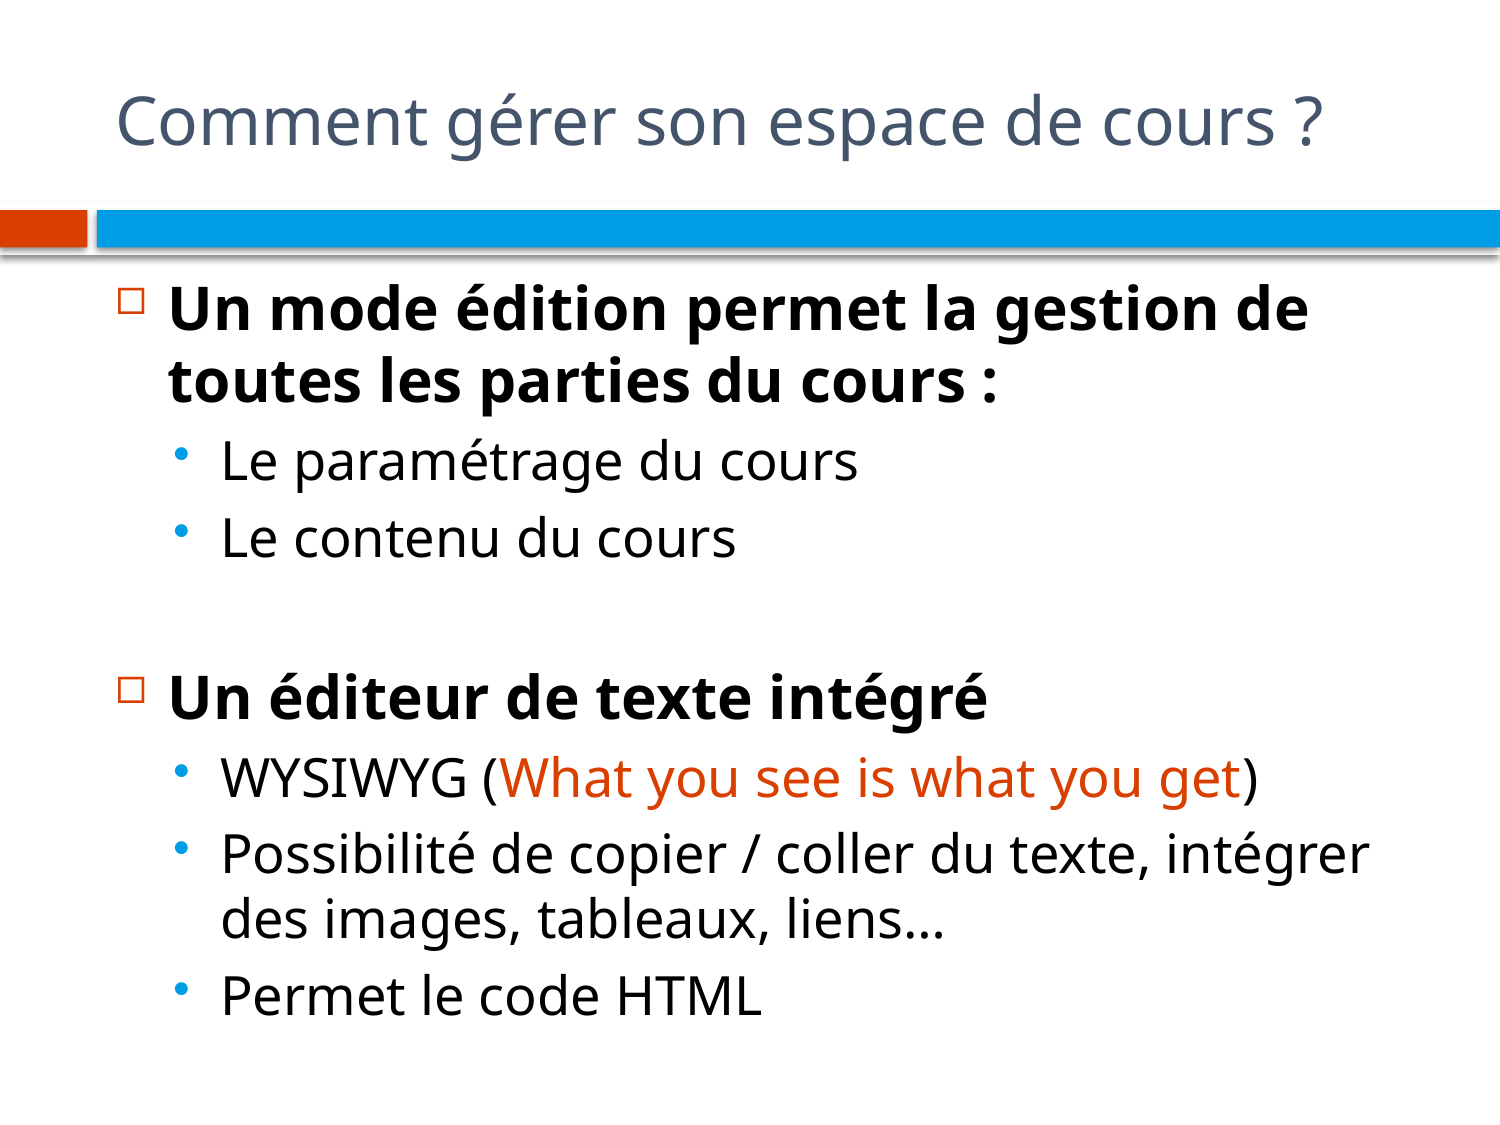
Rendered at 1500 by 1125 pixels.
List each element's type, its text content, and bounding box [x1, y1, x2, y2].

list Un mode édition permet la gestion de toutes les parties du cours : Le paramétrage du cours Le contenu du cours Un éditeur de texte intégré WYSIWYG (What you see is what you get) Possibilité de copier / coller du texte, intégrer des images, tableaux, liens… Permet le code HTML [100, 262, 1438, 1125]
title Comment gérer son espace de cours ? [100, 37, 1438, 200]
